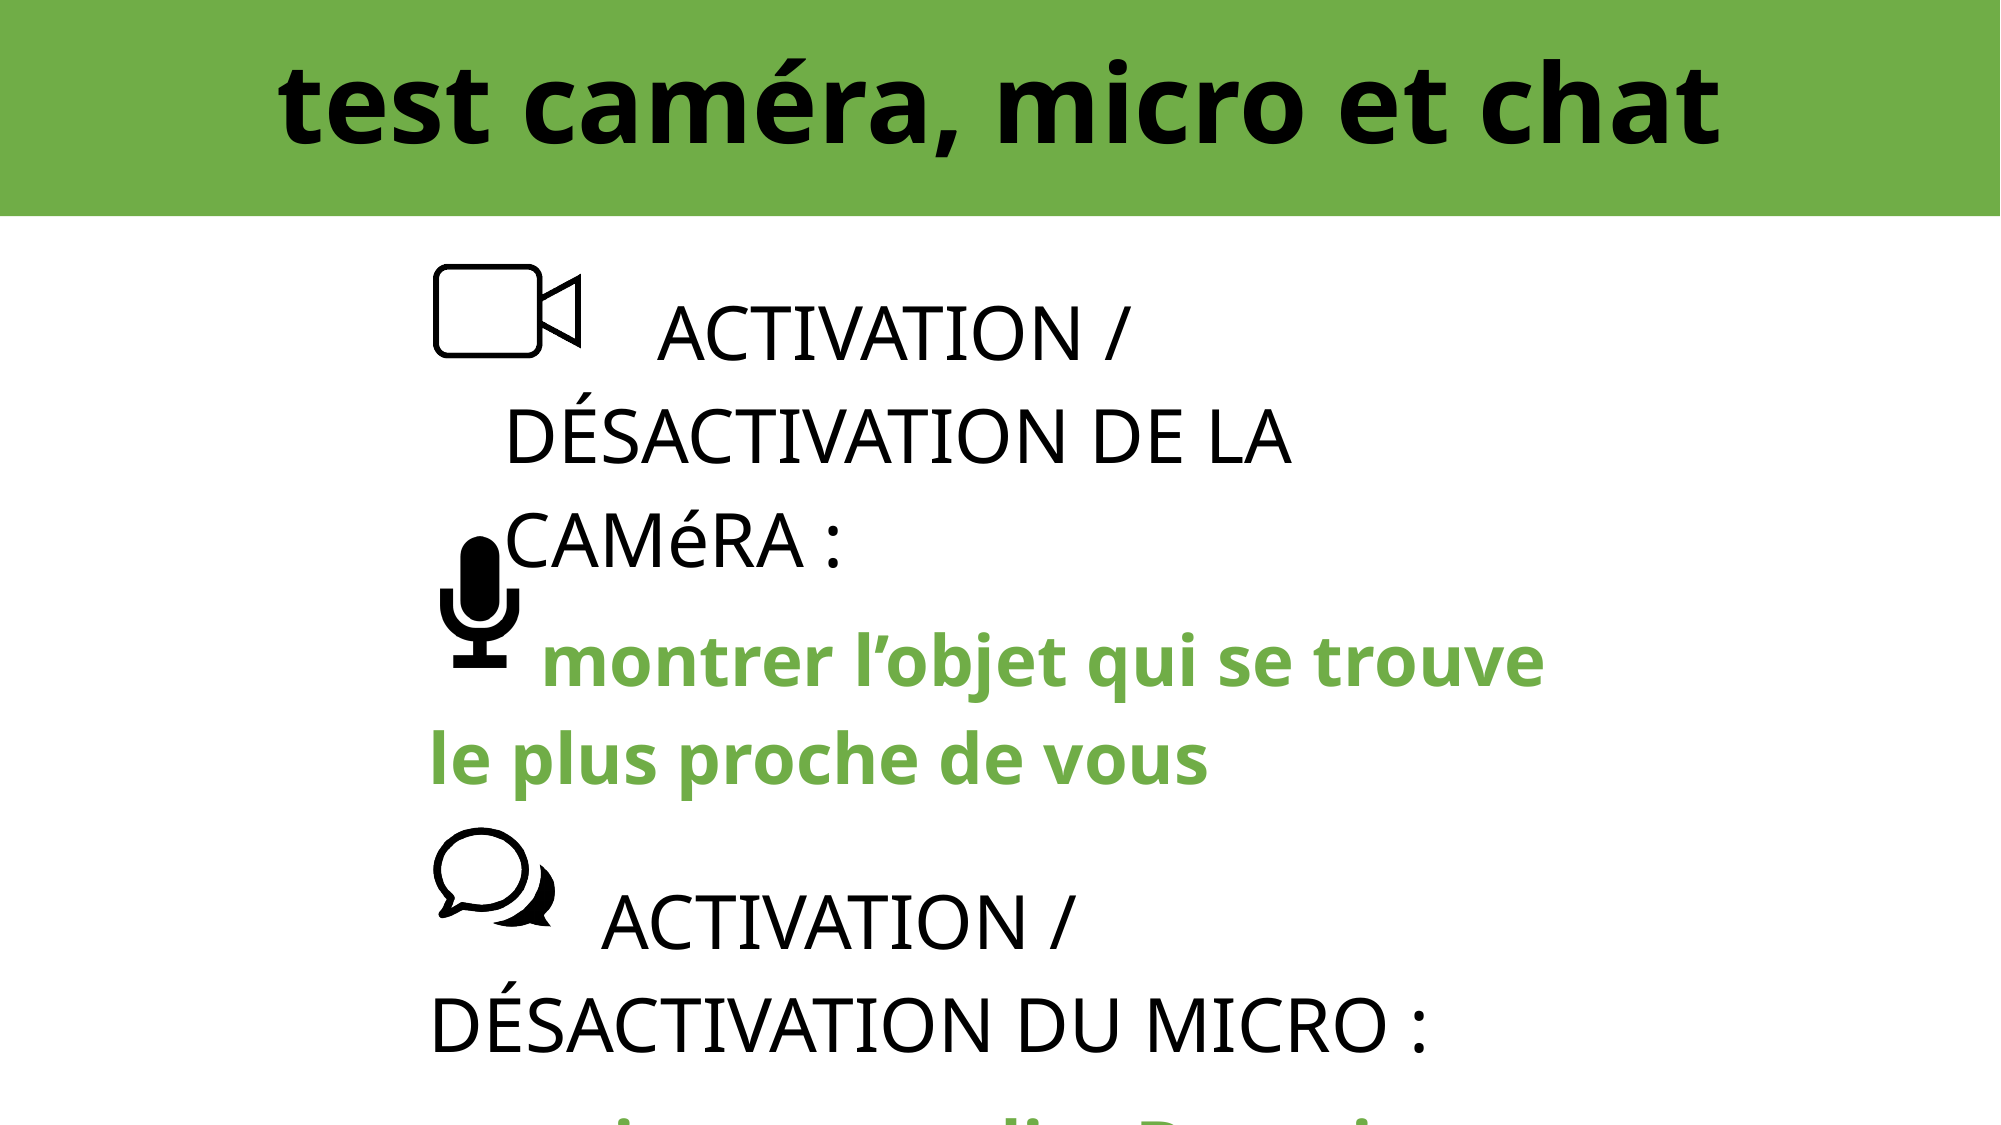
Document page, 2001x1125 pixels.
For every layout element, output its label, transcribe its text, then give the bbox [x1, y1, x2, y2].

title test caméra, micro et chat [0, 0, 2000, 217]
picture [432, 818, 555, 941]
picture [432, 237, 581, 386]
picture [413, 536, 546, 668]
list ACTIVATION / DÉSACTIVATION DE LA CAMéRA : montrer l’objet qui se trouve le plus proche de vous ACTIVATION / DÉSACTIVATION DU MICRO : activer - se dire Bonsoir - désactiver DANS LE CHAT : indiquer le lieu d’où vous nous suivez [414, 264, 1599, 1097]
